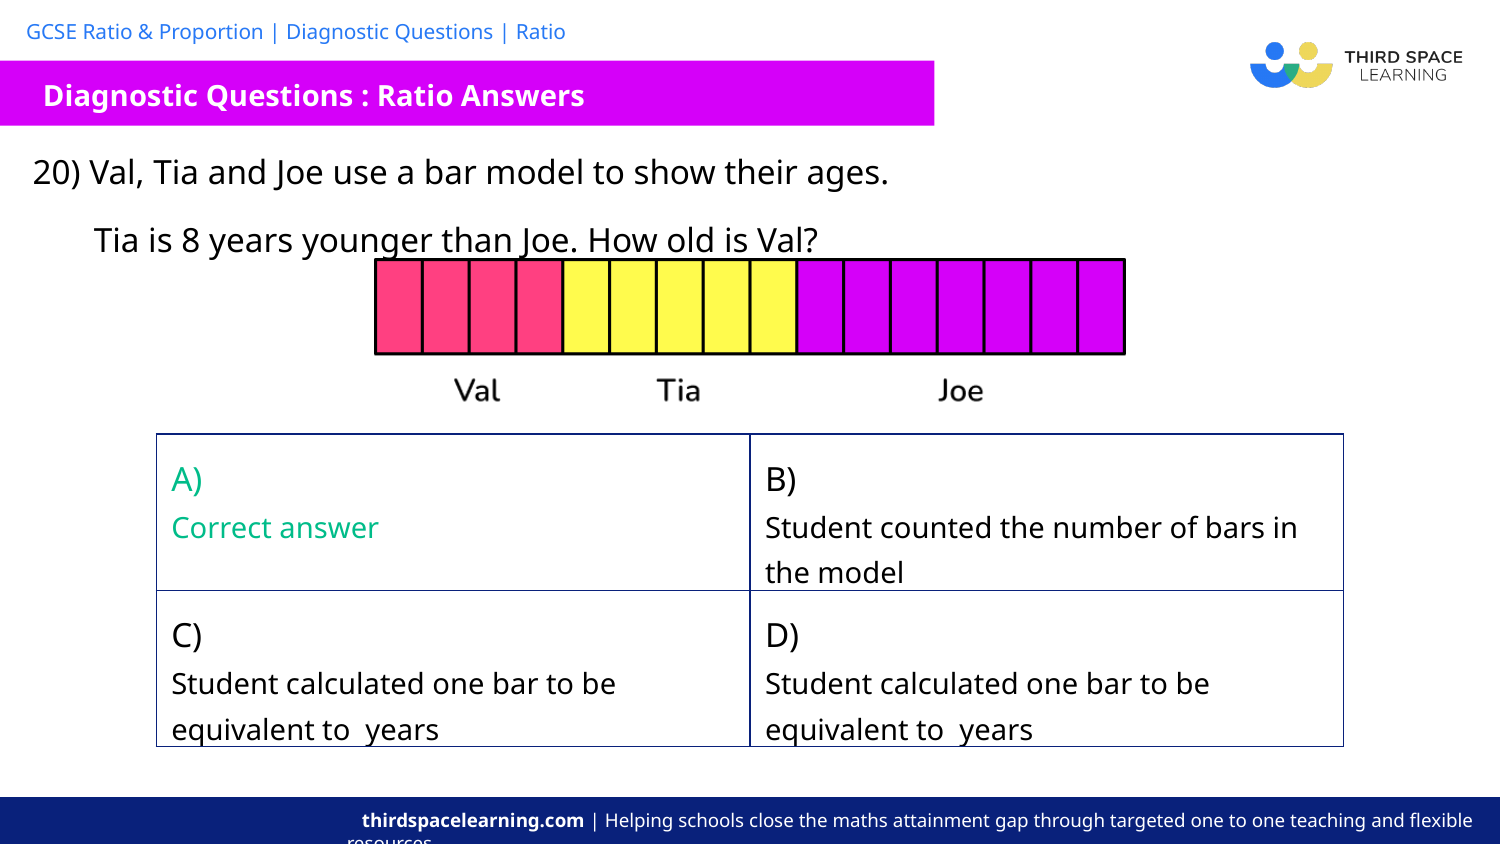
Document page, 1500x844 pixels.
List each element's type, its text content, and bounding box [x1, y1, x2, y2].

picture [1250, 33, 1465, 99]
table_header 20) Val, Tia and Joe use a bar model to show their ages. Tia is 8 years younger than Joe. How old is Val? [18, 141, 1439, 256]
picture [374, 258, 1126, 412]
text_box Diagnostic Questions : Ratio Answers [27, 61, 778, 127]
